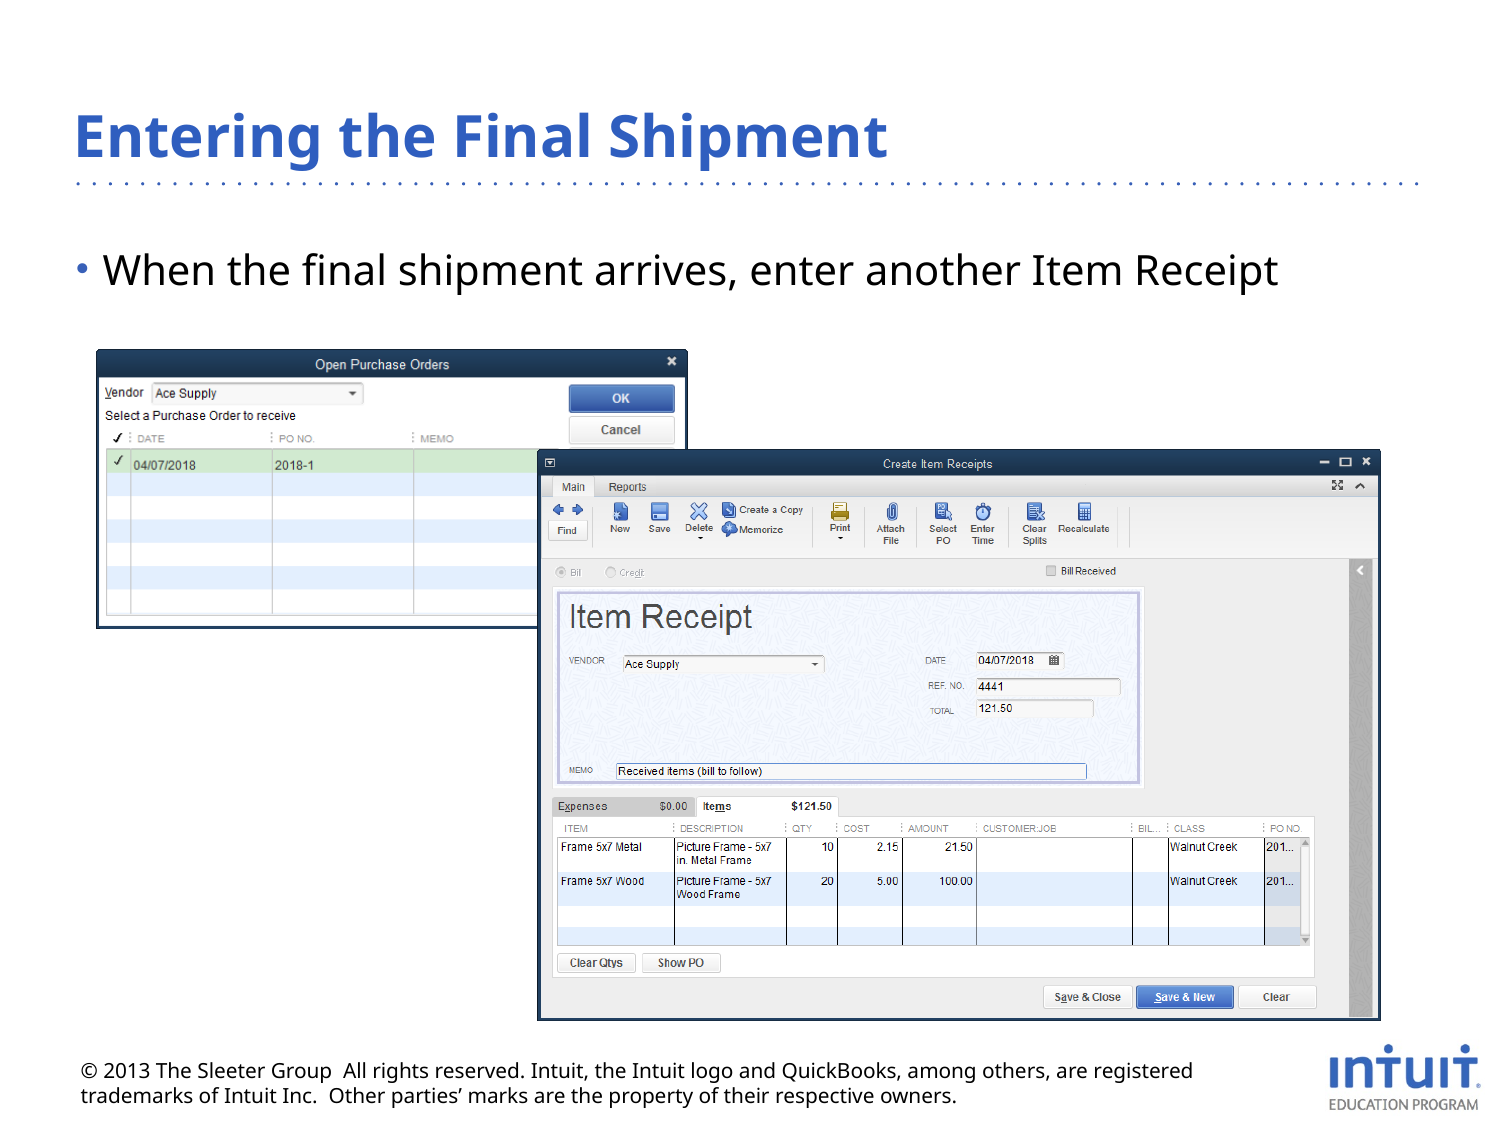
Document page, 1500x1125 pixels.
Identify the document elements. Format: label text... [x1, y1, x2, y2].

picture [96, 349, 1381, 1021]
title Entering the Final Shipment [73, 62, 1424, 169]
picture [1325, 1039, 1485, 1116]
list When the final shipment arrives, enter another Item Receipt [75, 235, 1424, 1012]
